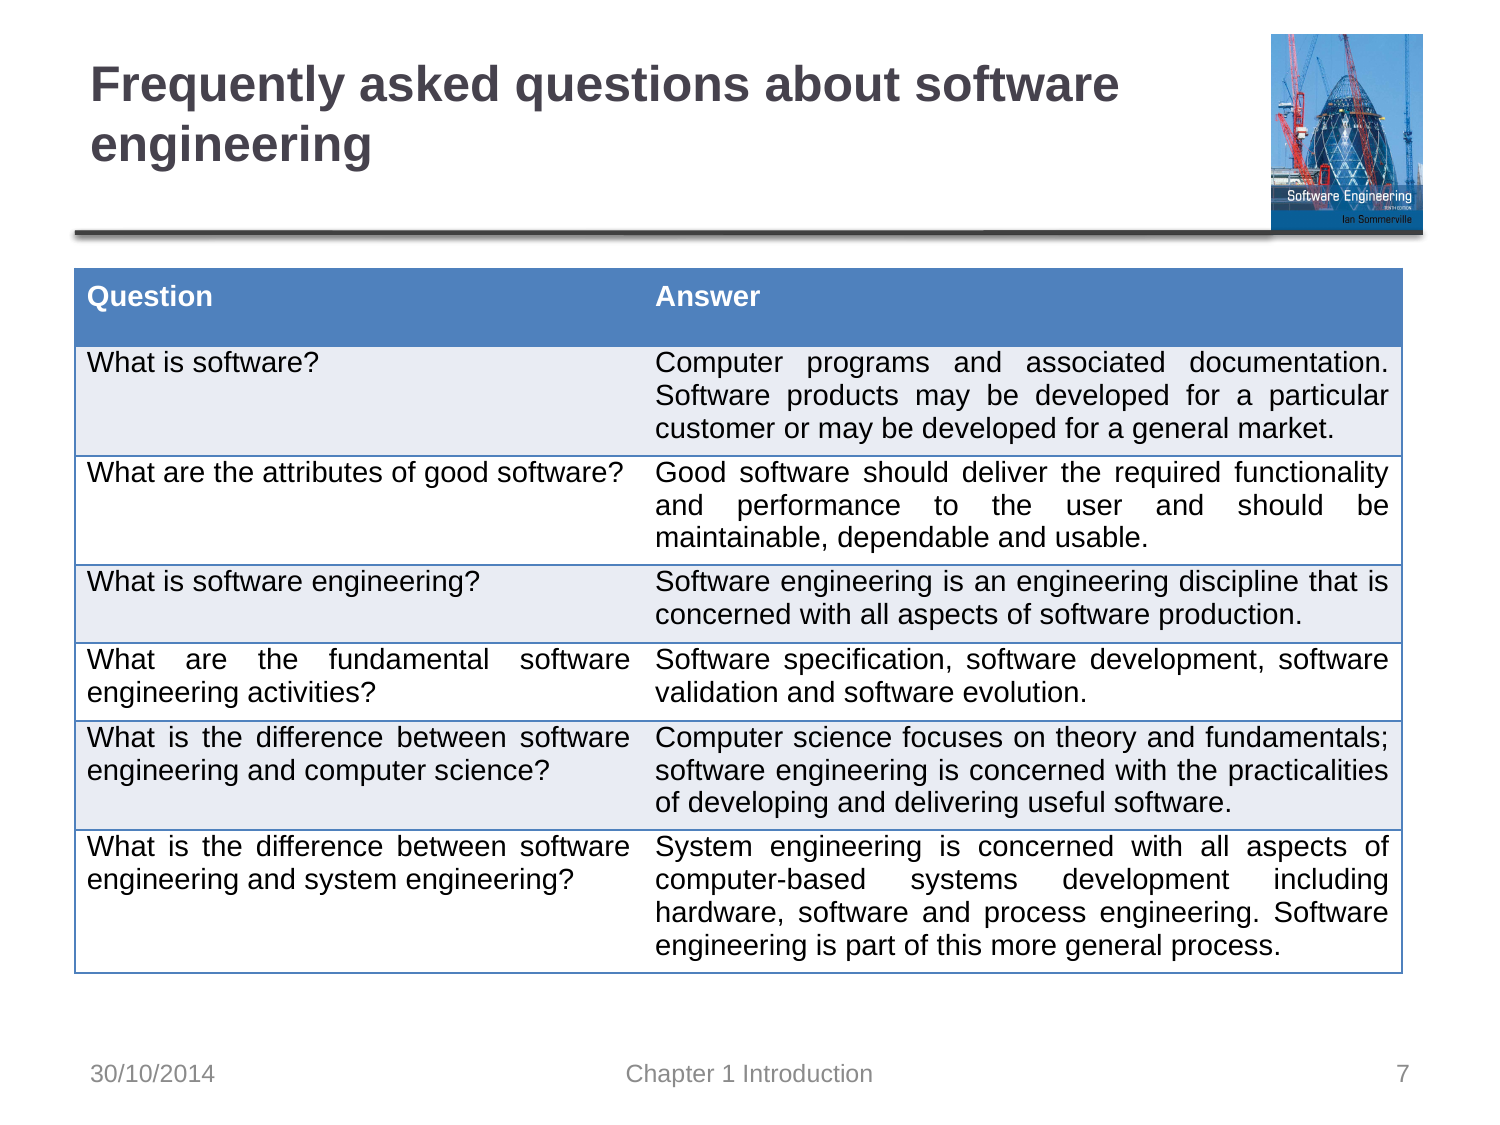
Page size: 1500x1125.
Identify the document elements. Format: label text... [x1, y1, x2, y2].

slide_number 7 [1074, 1042, 1425, 1103]
table_cell What is the difference between software engineering and system engineering? [76, 831, 643, 972]
table_cell What are the fundamental software engineering activities? [76, 644, 643, 720]
table_cell Computer programs and associated documentation. Software products may be developed for a particular customer or may be developed for a general market. [643, 347, 1401, 455]
table_cell What is software engineering? [76, 566, 643, 642]
table_cell What are the attributes of good software? [76, 457, 643, 564]
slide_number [75, 1042, 425, 1103]
table_cell Good software should deliver the required functionality and performance to the user and should be maintainable, dependable and usable. [643, 457, 1401, 564]
footer Chapter 1 Introduction [512, 1042, 988, 1103]
table_header Question [76, 269, 643, 345]
table_cell Software engineering is an engineering discipline that is concerned with all aspects of software production. [643, 566, 1401, 642]
table_cell System engineering is concerned with all aspects of computer-based systems development including hardware, software and process engineering. Software engineering is part of this more general process. [643, 831, 1401, 972]
table_cell What is software? [76, 347, 643, 455]
table_cell Computer science focuses on theory and fundamentals; software engineering is concerned with the practicalities of developing and delivering useful software. [643, 722, 1401, 829]
picture [1271, 34, 1423, 230]
table_cell What is the difference between software engineering and computer science? [76, 722, 643, 829]
table_cell Software specification, software development, software validation and software evolution. [643, 644, 1401, 720]
table_header Answer [643, 269, 1401, 345]
title Frequently asked questions about software engineering [74, 44, 1337, 239]
